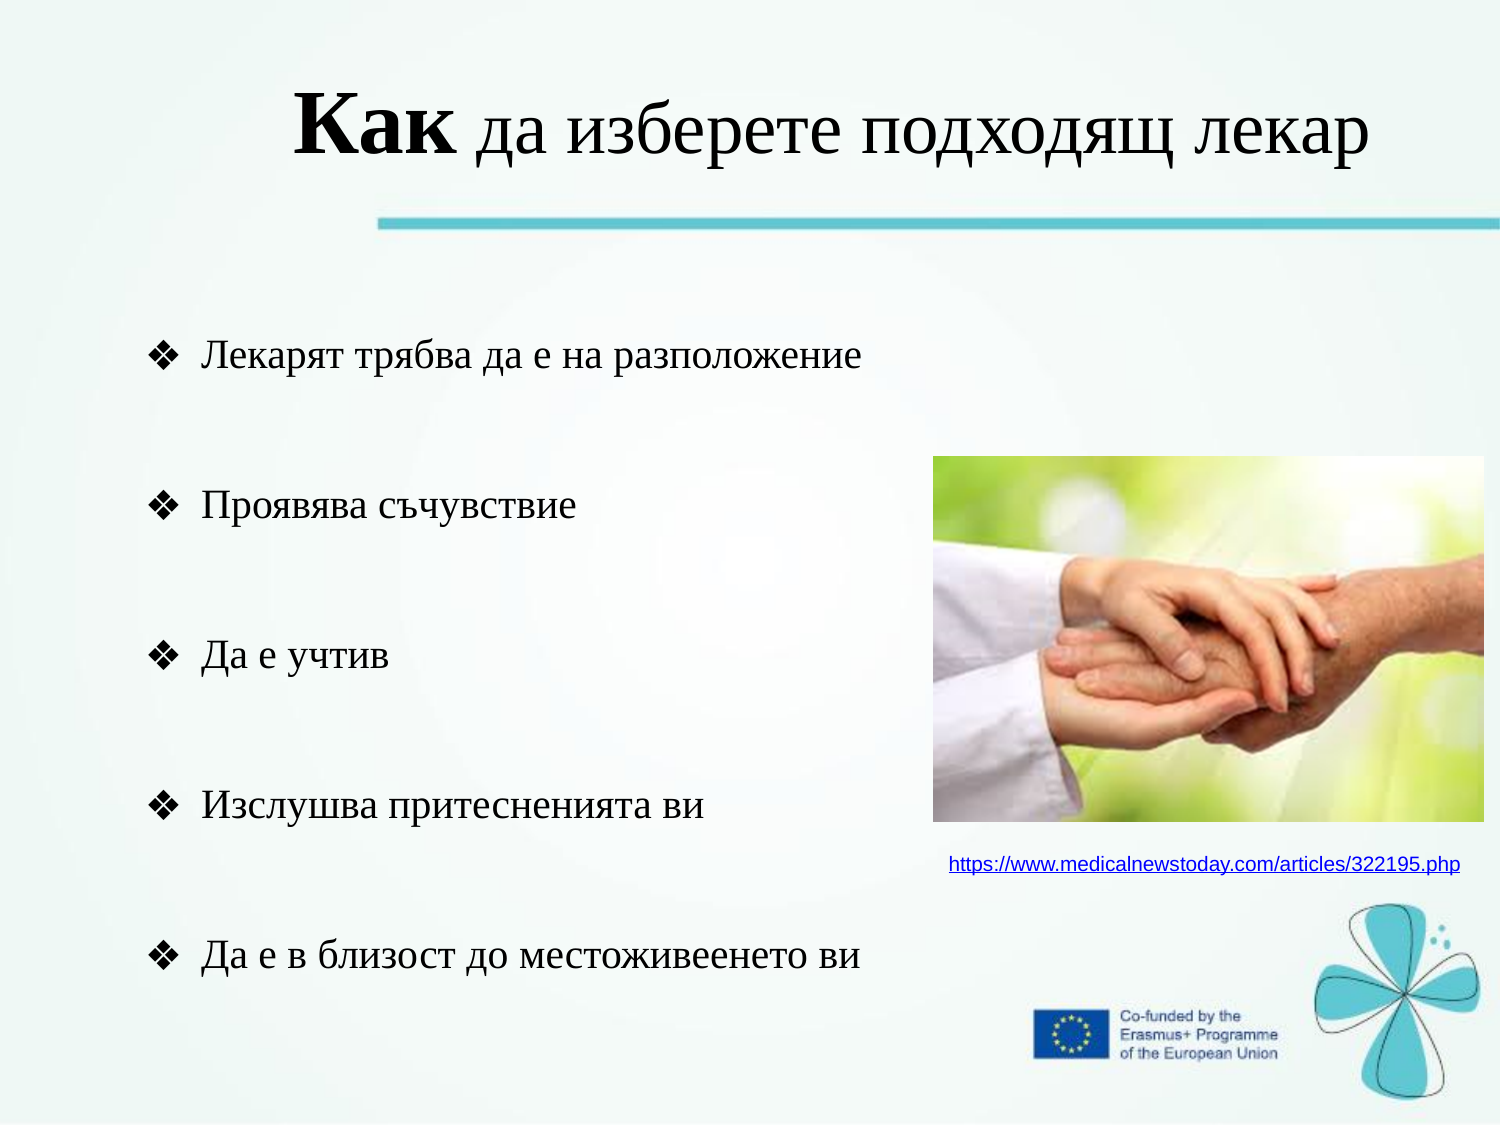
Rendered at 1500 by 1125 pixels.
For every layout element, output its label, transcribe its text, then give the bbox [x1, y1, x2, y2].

text_box https://www.medicalnewstoday.com/articles/322195.php [933, 842, 1484, 883]
text_box Лекарят трябва да е на разположение Проявява съчувствие Да е учтив Изслушва притесненията ви Да е в близост до местоживеенето ви [129, 294, 1371, 985]
picture [0, 0, 1500, 1125]
text_box Как да изберете подходящ лекар [240, 54, 1425, 180]
